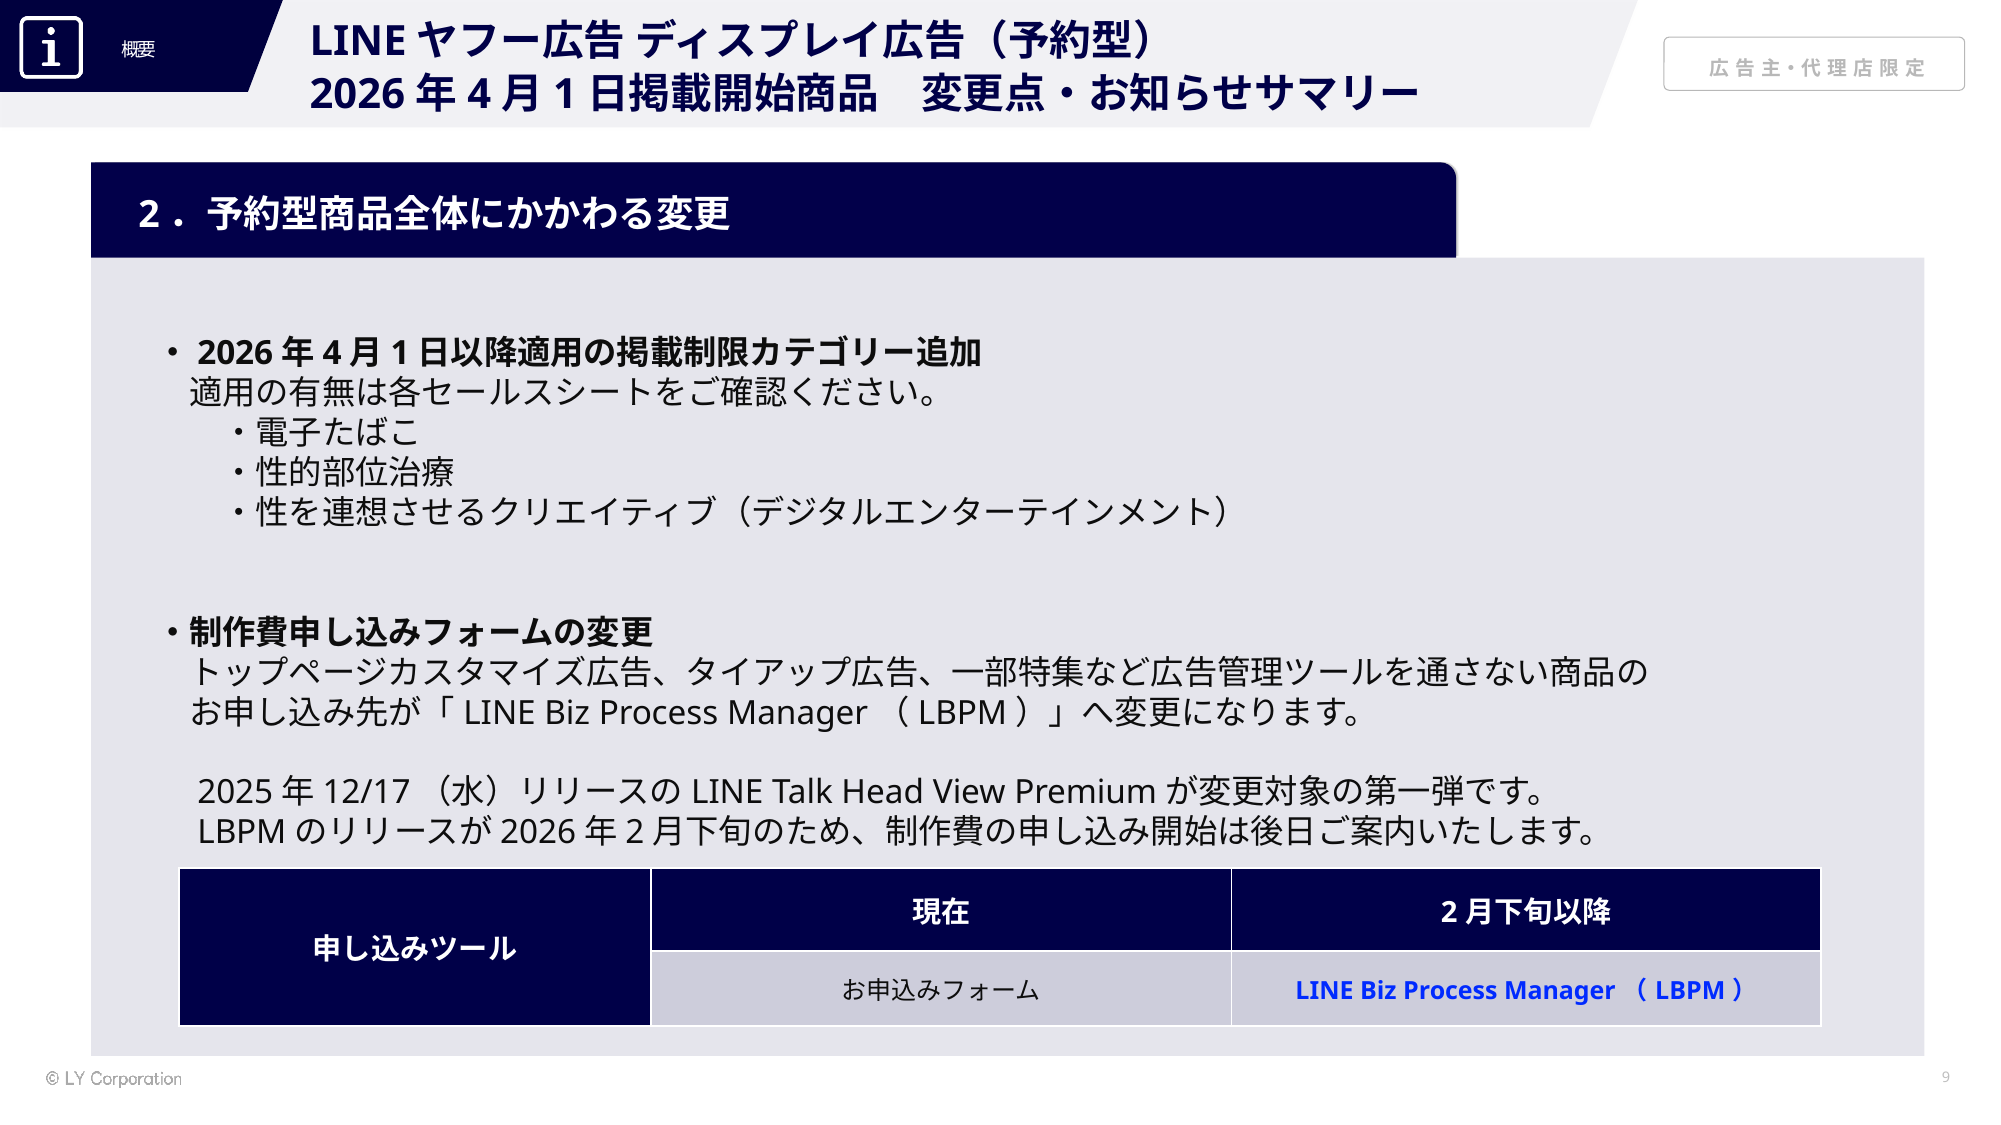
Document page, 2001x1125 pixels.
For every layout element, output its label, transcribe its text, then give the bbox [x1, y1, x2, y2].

text_box ・2026年4月1日以降適用の掲載制限カテゴリー追加 適用の有無は各セールスシートをご確認ください。 ・電子たばこ ・性的部位治療 ・性を連想させるクリエイティブ（デジタルエンターテインメント） ・制作費申し込みフォームの変更 トップページカスタマイズ広告、タイアップ広告、一部特集など広告管理ツールを通さない商品の お申し込み先が「LINE Biz Process Manager（LBPM）」へ変更になります。 2025年12/17（水）リリースのLINE Talk Head View Premiumが変更対象の第一弾です。 LBPMのリリースが2026年2月下旬のため、制作費の申し込み開始は後日ご案内いたします。 [91, 257, 1925, 1056]
text_box 2．予約型商品全体にかかわる変更 [90, 161, 1458, 259]
table_header 2月下旬以降 [1232, 869, 1820, 950]
list LINEヤフー広告 ディスプレイ広告（予約型） 2026年4月1日掲載開始商品 変更点・お知らせサマリー [309, 41, 1645, 97]
table_cell LINE Biz Process Manager（LBPM） [1232, 952, 1820, 1025]
table_header 申し込みツール [180, 869, 650, 1025]
picture [46, 1071, 181, 1088]
text_box 概要 [97, 13, 180, 81]
table_cell お申込みフォーム [652, 952, 1231, 1025]
picture [9, 5, 92, 87]
table_header 現在 [652, 869, 1231, 950]
